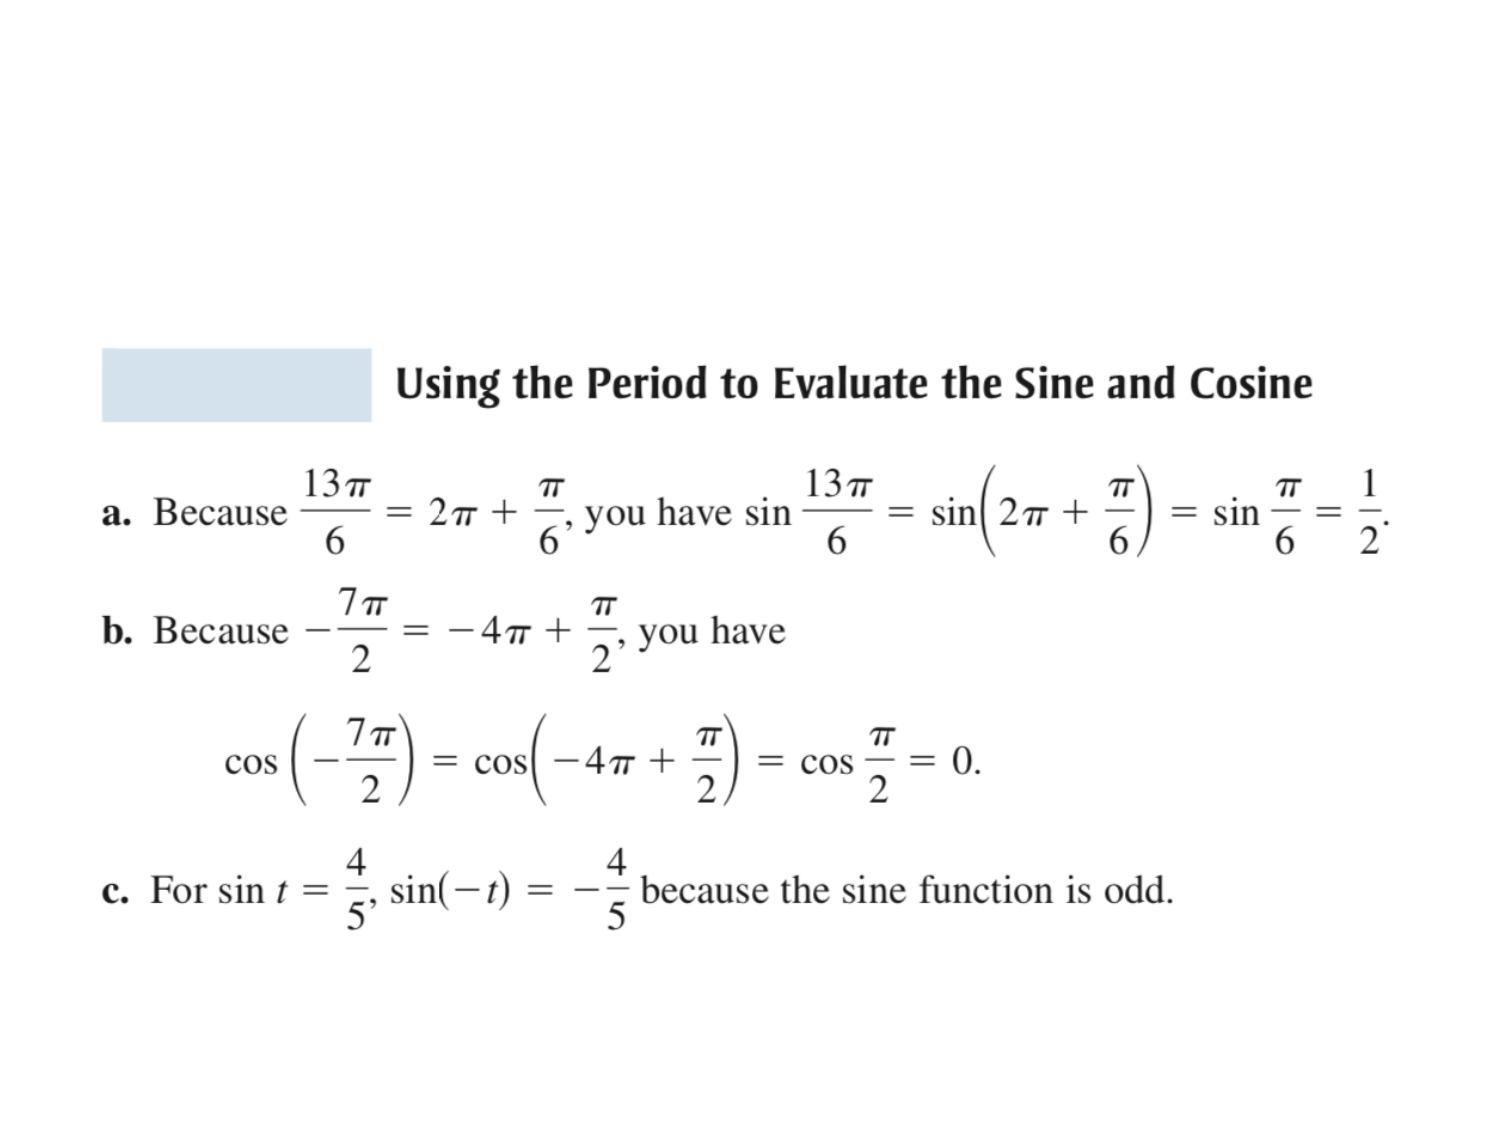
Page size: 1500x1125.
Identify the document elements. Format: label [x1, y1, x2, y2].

list [74, 262, 1426, 1006]
